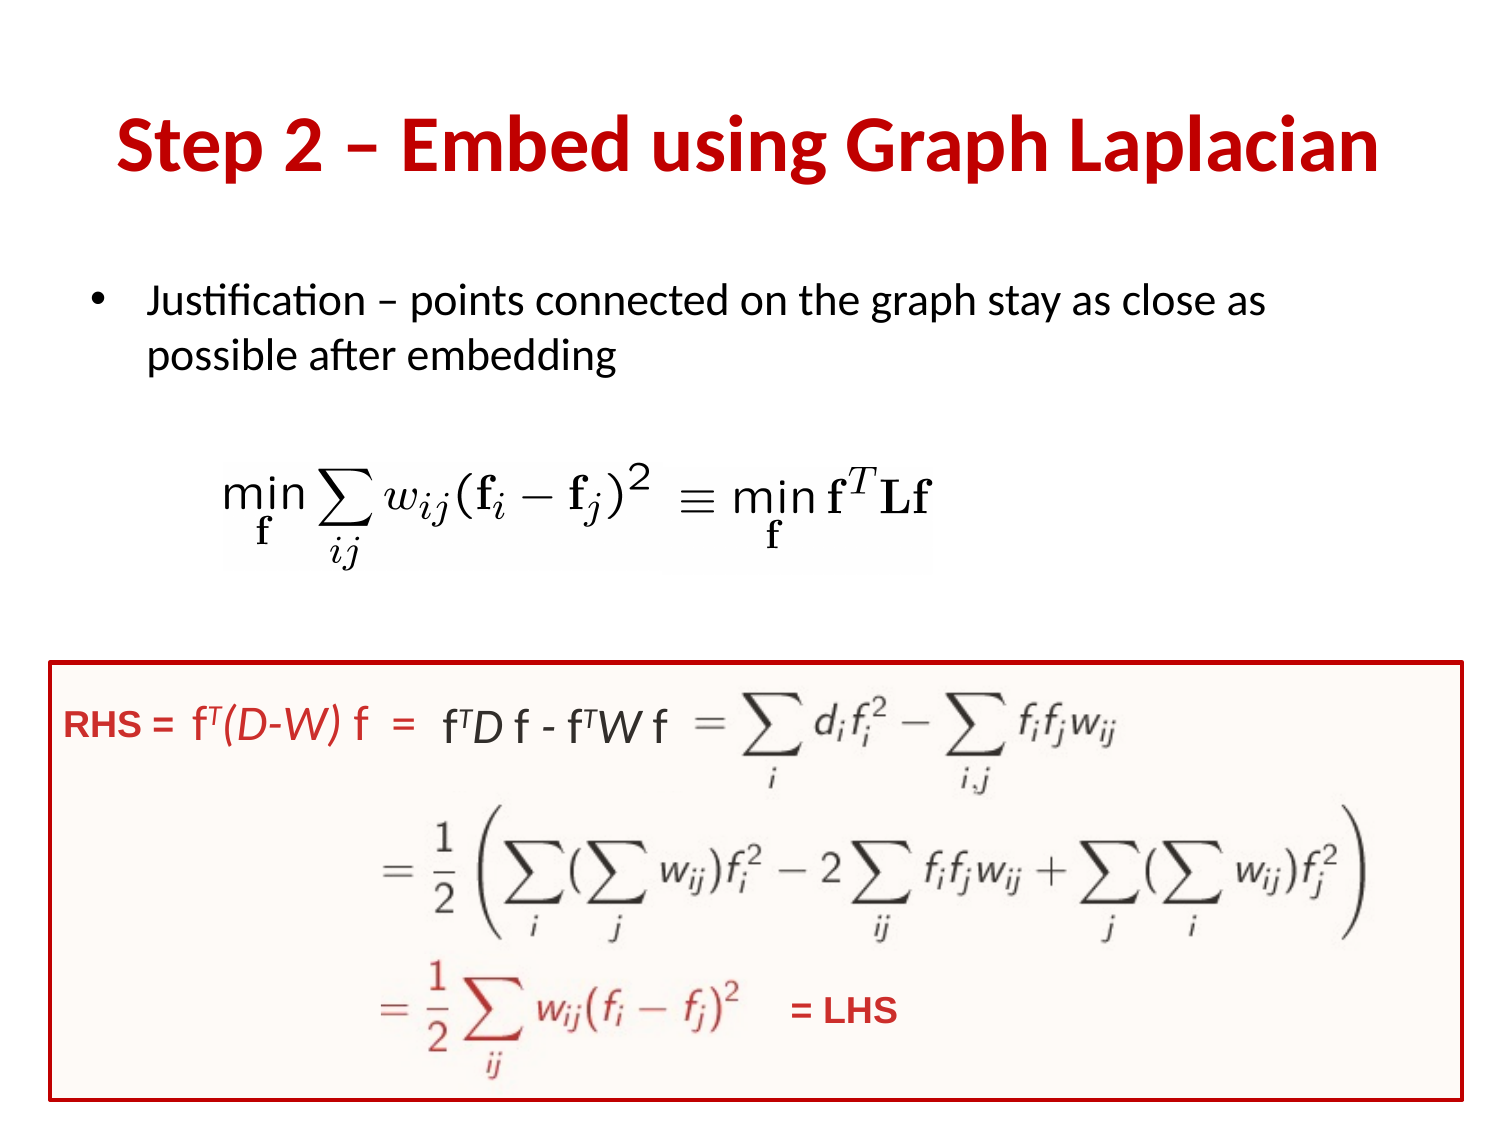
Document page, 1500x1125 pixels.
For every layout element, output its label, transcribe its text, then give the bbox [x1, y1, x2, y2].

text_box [47, 683, 434, 760]
title Step 2 – Embed using Graph Laplacian [75, 45, 1425, 233]
text_box [48, 660, 1464, 1102]
list Justification – points connected on the graph stay as close as possible after embedding [75, 262, 1425, 660]
picture [223, 462, 933, 576]
picture [374, 791, 1376, 955]
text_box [424, 674, 1138, 801]
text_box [380, 953, 914, 1098]
